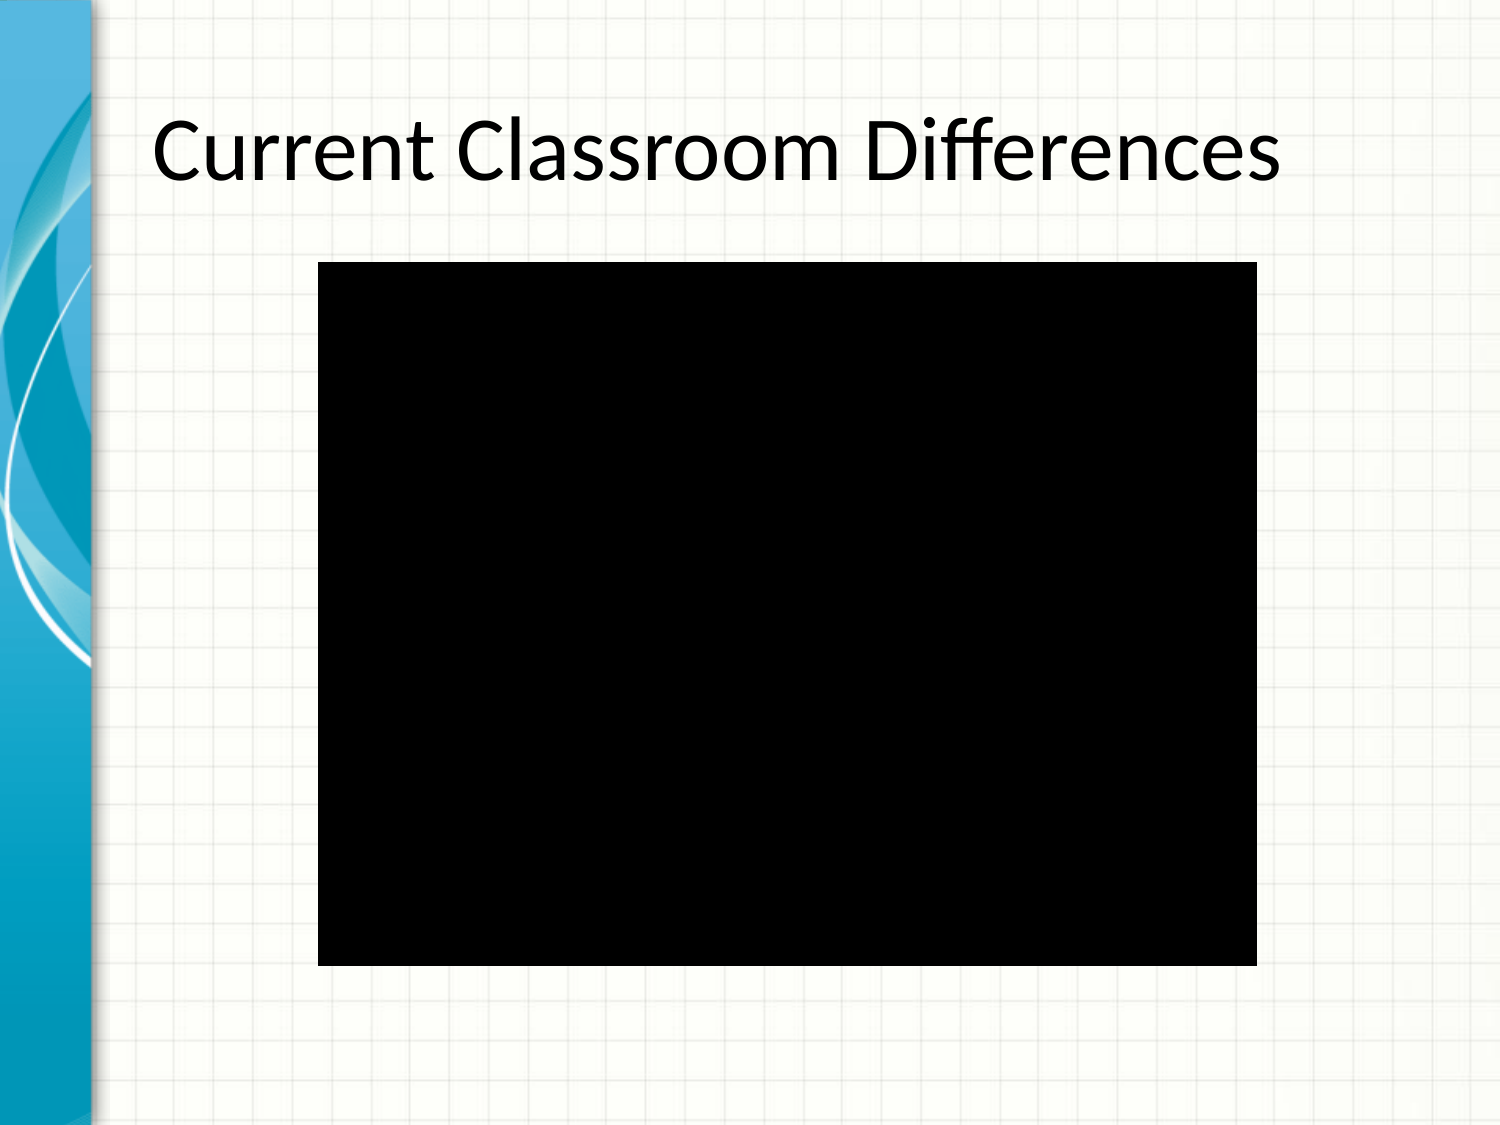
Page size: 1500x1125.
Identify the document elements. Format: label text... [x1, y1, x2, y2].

picture [0, 0, 1500, 1125]
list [317, 261, 1258, 968]
title Current Classroom Differences [137, 50, 1375, 238]
